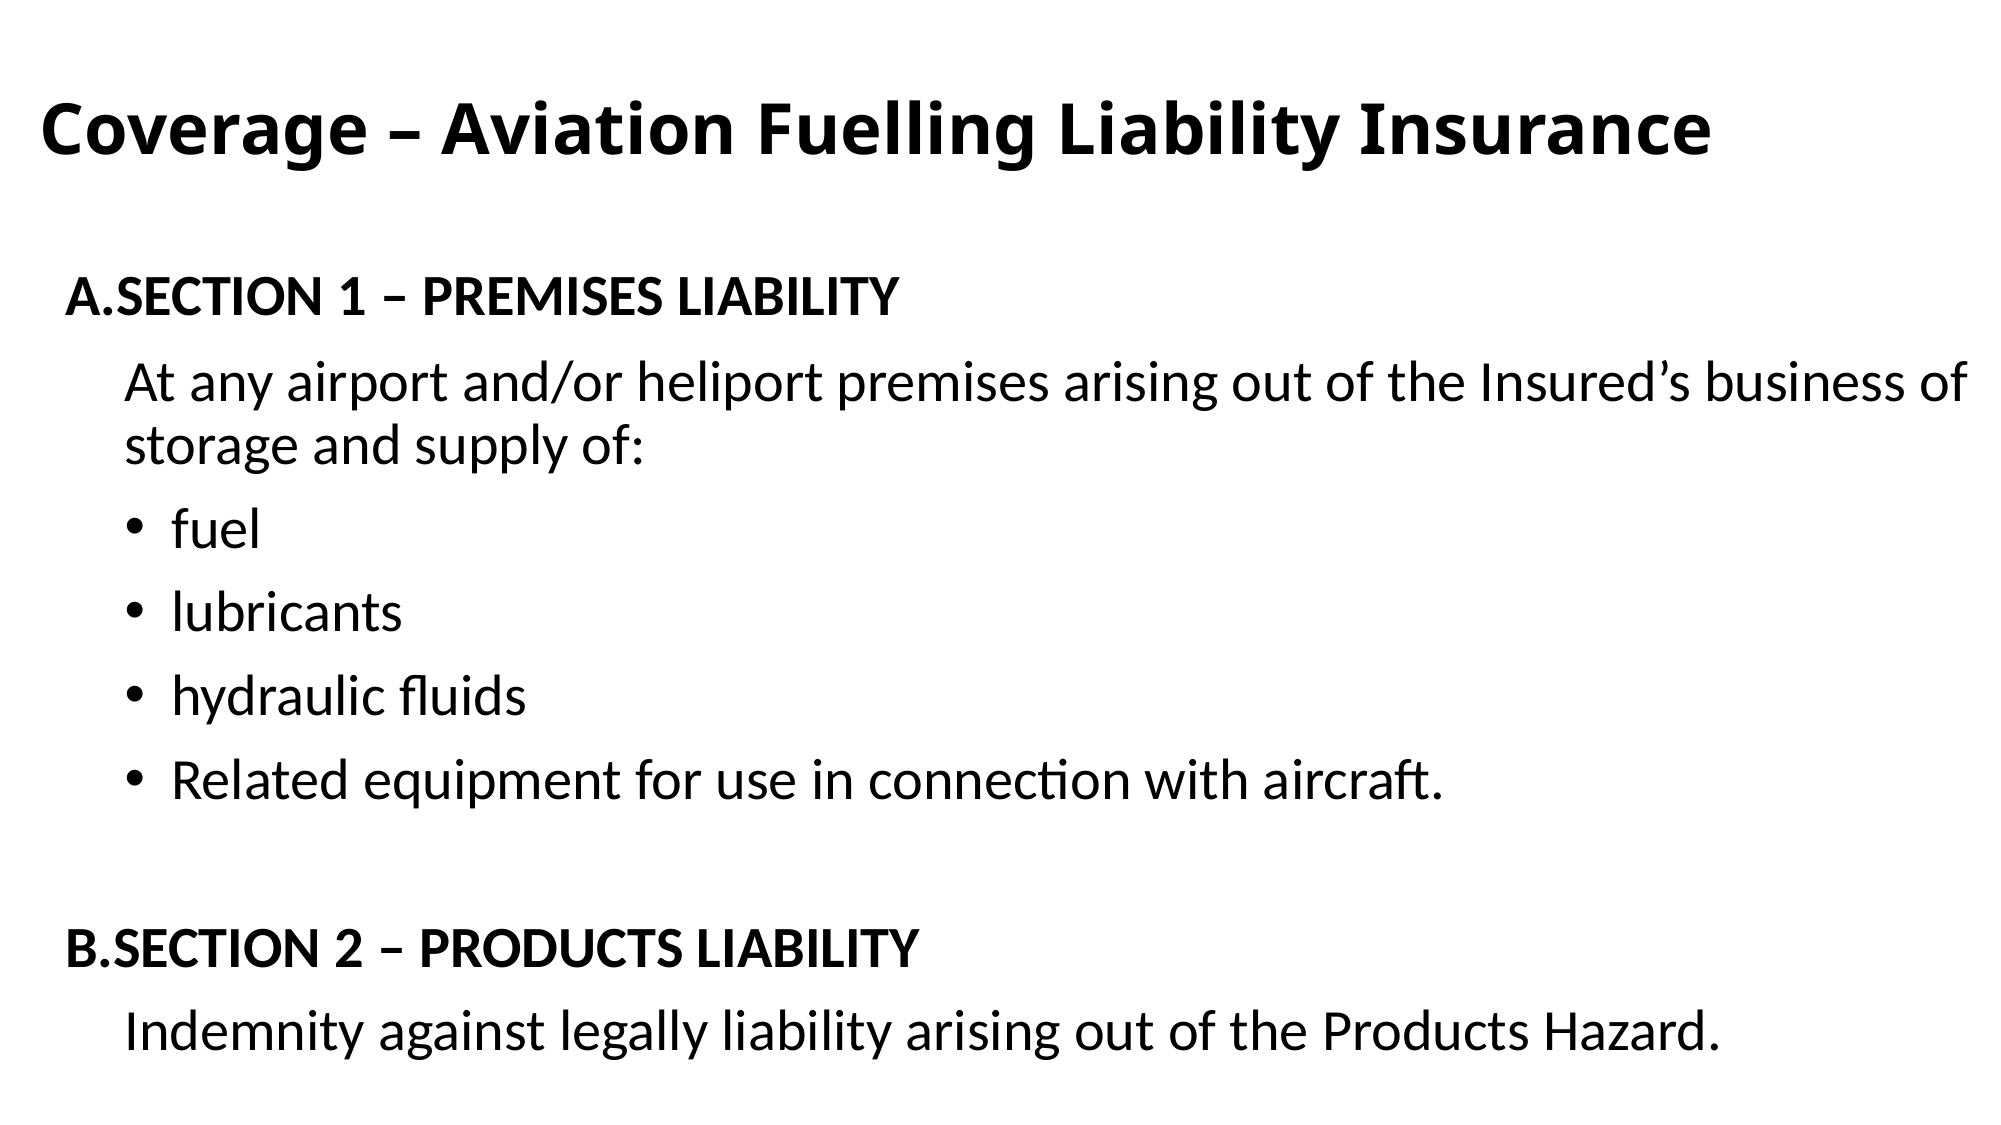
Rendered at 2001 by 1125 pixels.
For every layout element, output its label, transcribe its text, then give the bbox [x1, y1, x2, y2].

list SECTION 1 – PREMISES LIABILITY At any airport and/or heliport premises arising out of the Insured’s business of storage and supply of: fuel lubricants hydraulic fluids Related equipment for use in connection with aircraft. SECTION 2 – PRODUCTS LIABILITY Indemnity against legally liability arising out of the Products Hazard. [50, 257, 1988, 1100]
title Coverage – Aviation Fuelling Liability Insurance [24, 50, 1750, 213]
